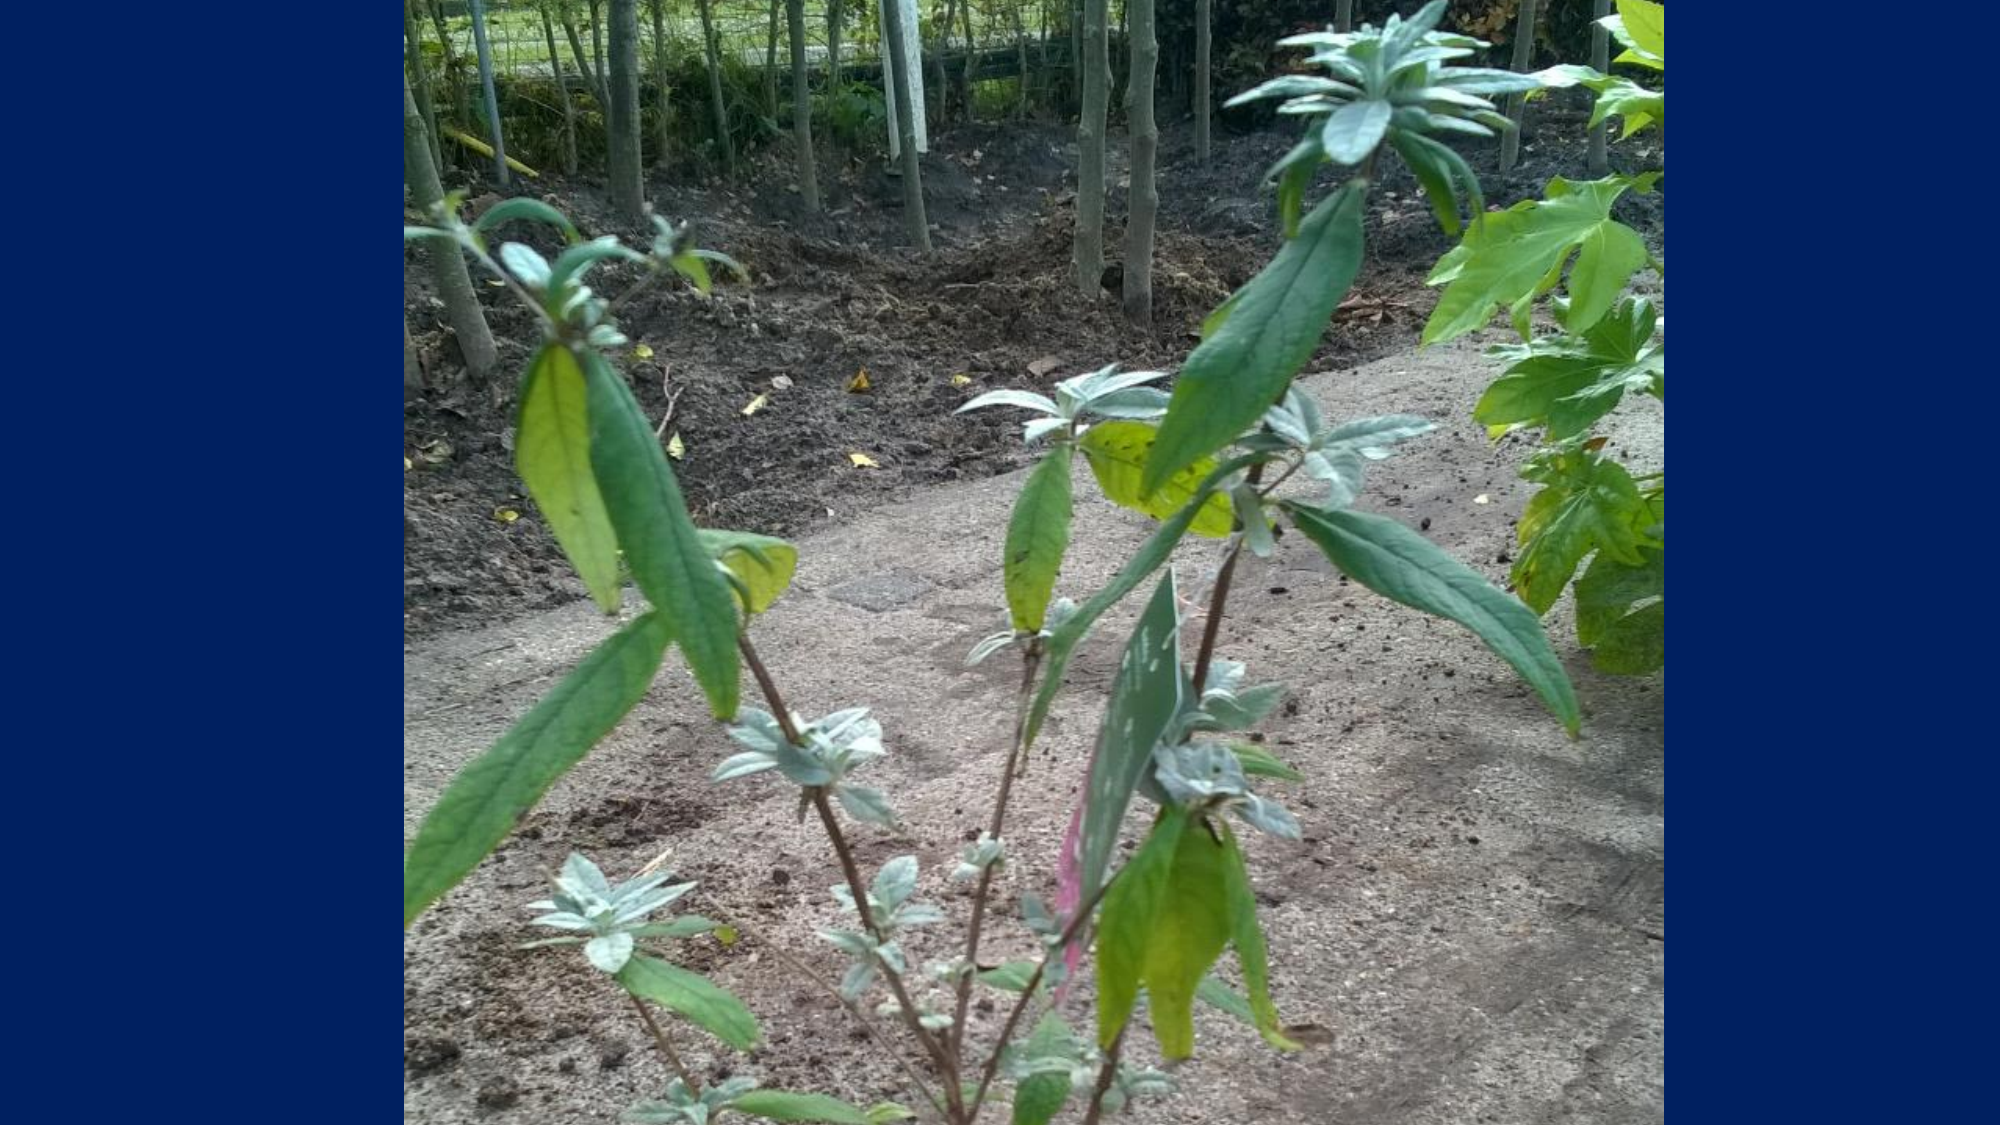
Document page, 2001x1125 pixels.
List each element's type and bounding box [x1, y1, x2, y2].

picture [404, 0, 1665, 1125]
